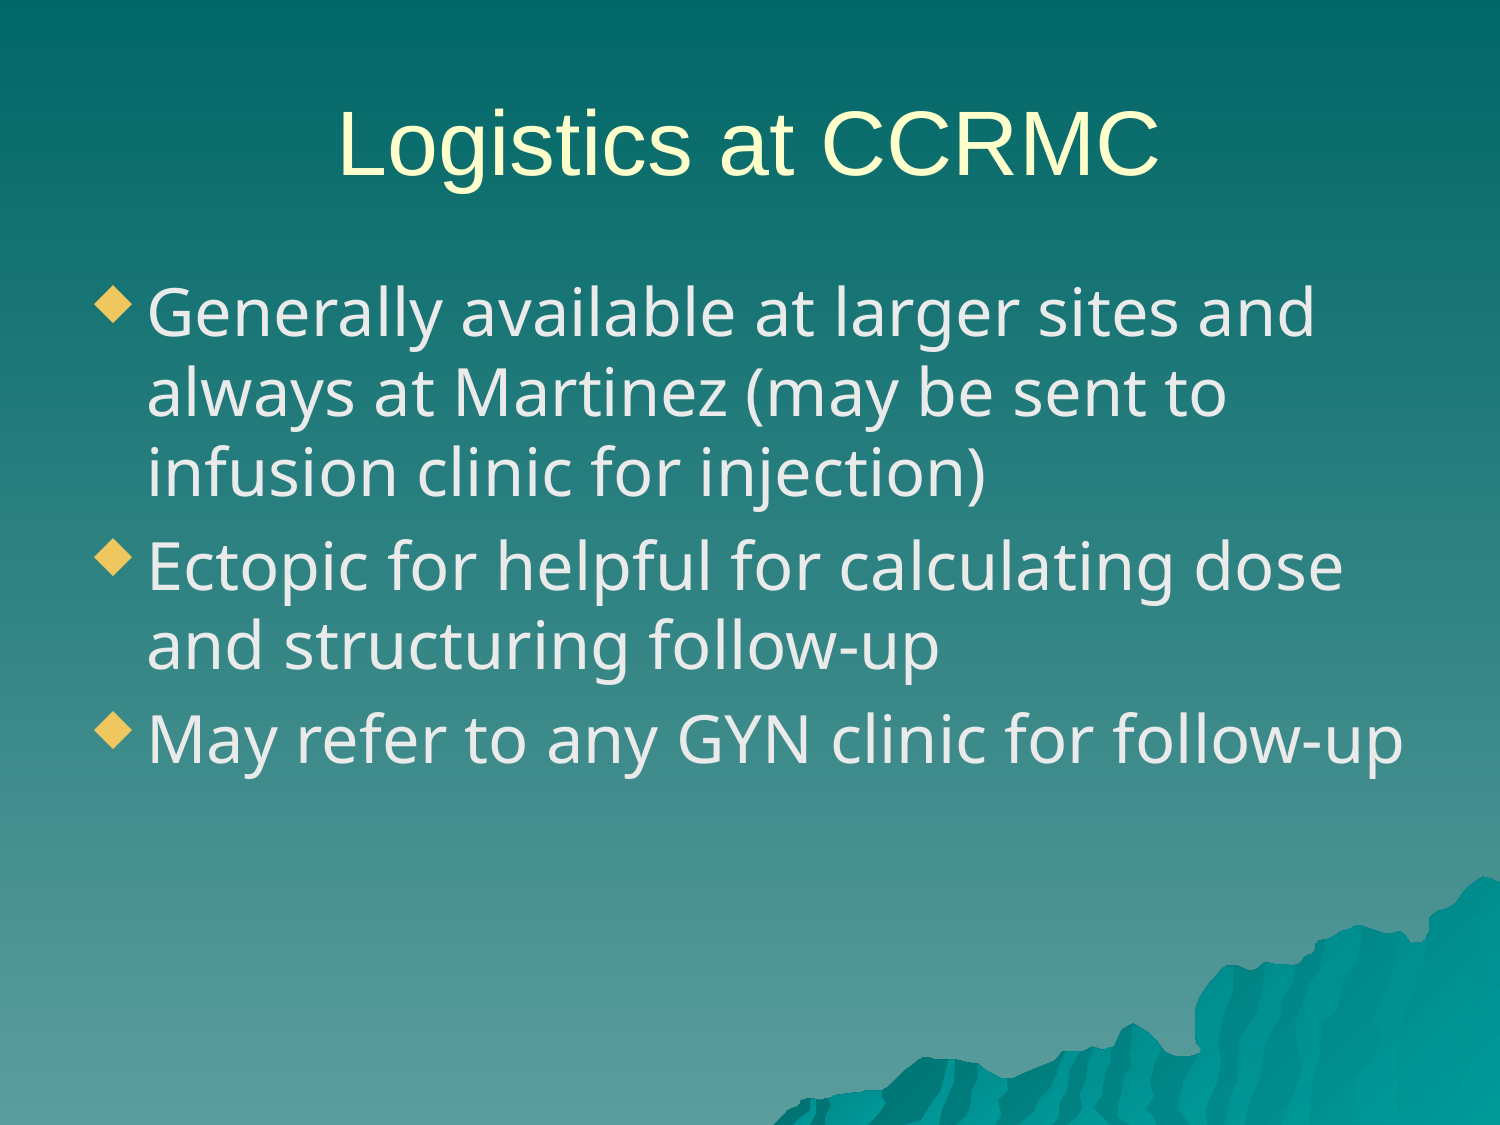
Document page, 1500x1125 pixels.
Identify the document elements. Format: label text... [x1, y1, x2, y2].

title Logistics at CCRMC [74, 45, 1426, 233]
list Generally available at larger sites and always at Martinez (may be sent to infusion clinic for injection) Ectopic for helpful for calculating dose and structuring follow-up May refer to any GYN clinic for follow-up [74, 262, 1426, 1006]
